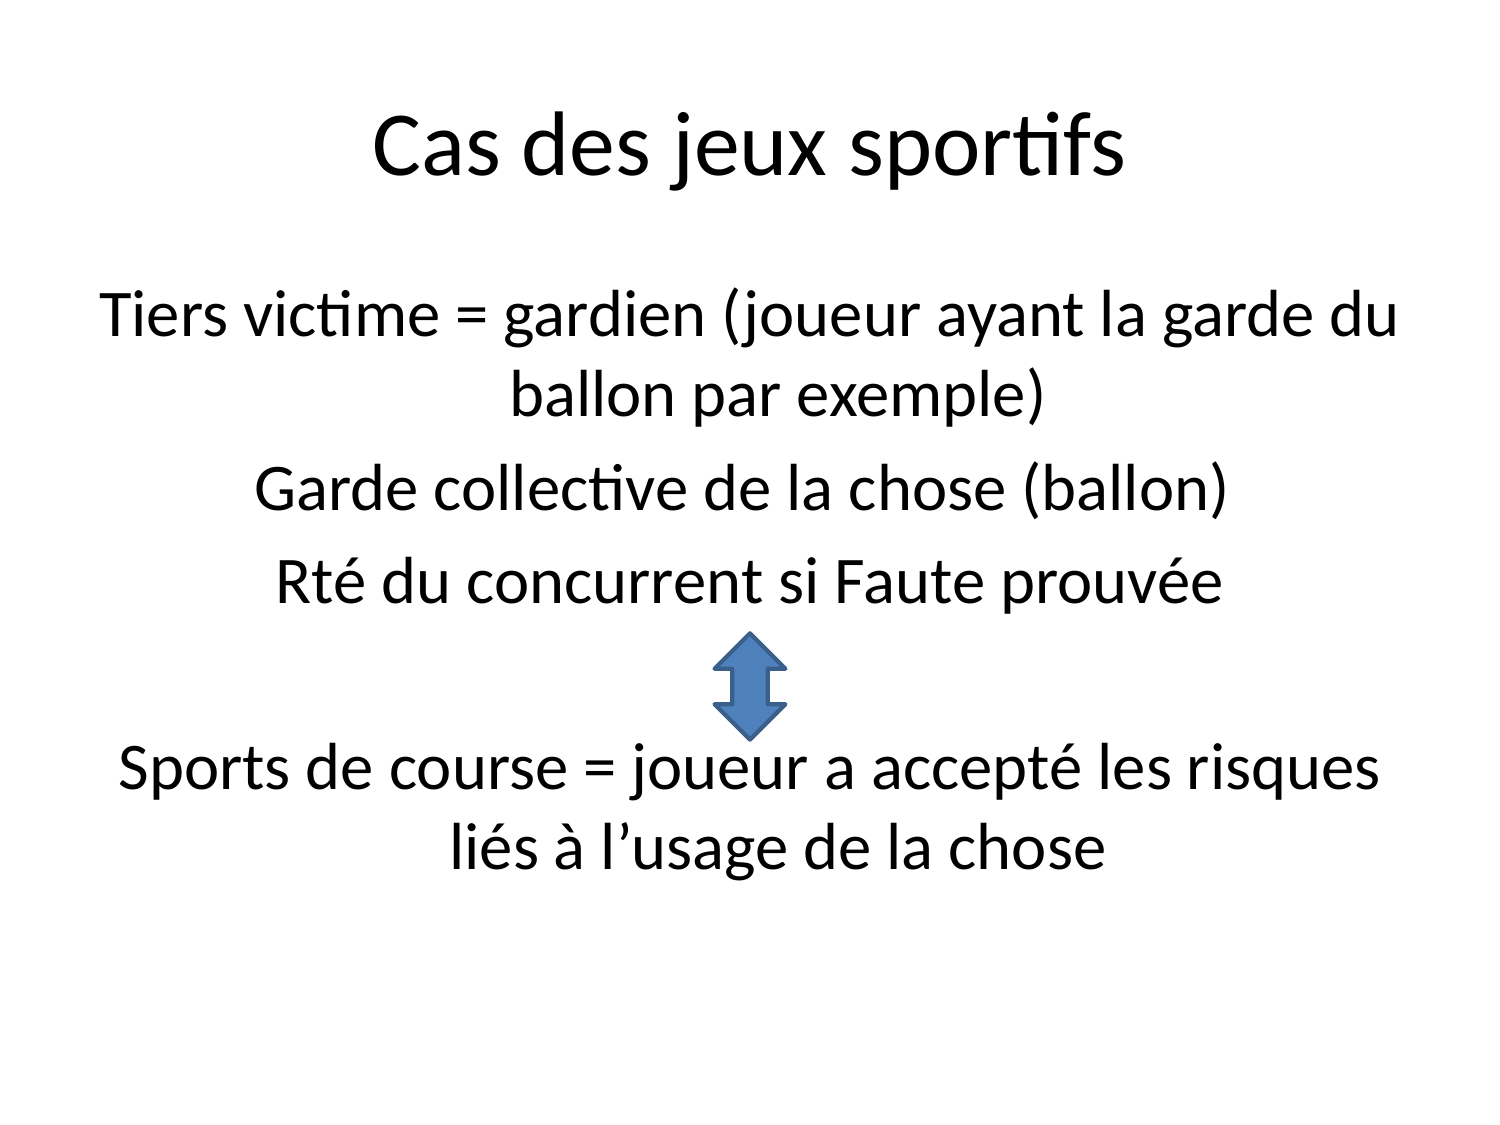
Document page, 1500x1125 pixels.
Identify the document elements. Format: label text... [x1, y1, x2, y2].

title Cas des jeux sportifs [75, 45, 1425, 233]
list Tiers victime = gardien (joueur ayant la garde du ballon par exemple) Garde collective de la chose (ballon) Rté du concurrent si Faute prouvée Sports de course = joueur a accepté les risques liés à l’usage de la chose [75, 262, 1425, 1005]
text_box [712, 631, 788, 742]
